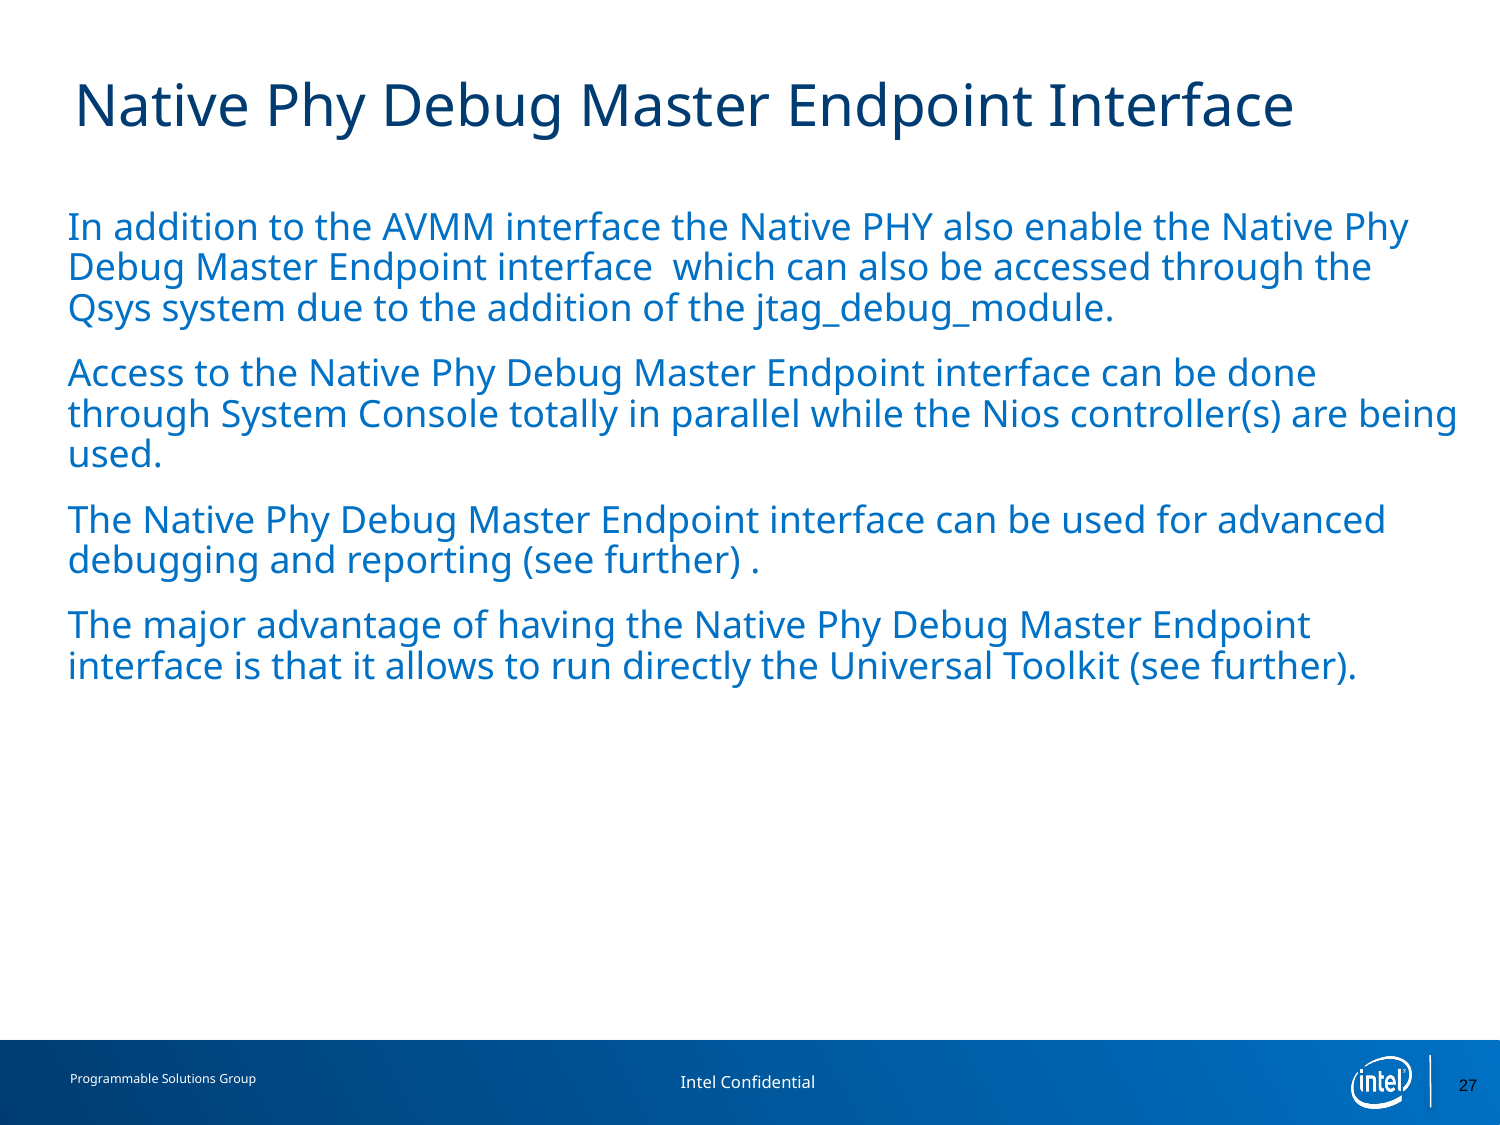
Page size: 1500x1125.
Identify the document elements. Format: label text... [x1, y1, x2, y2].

title Native Phy Debug Master Endpoint Interface [74, 67, 1425, 208]
list In addition to the AVMM interface the Native PHY also enable the Native Phy Debug Master Endpoint interface which can also be accessed through the Qsys system due to the addition of the jtag_debug_module. Access to the Native Phy Debug Master Endpoint interface can be done through System Console totally in parallel while the Nios controller(s) are being used. The Native Phy Debug Master Endpoint interface can be used for advanced debugging and reporting (see further) . The major advantage of having the Native Phy Debug Master Endpoint interface is that it allows to run directly the Universal Toolkit (see further). [67, 208, 1463, 1033]
slide_number 27 [1127, 1055, 1478, 1116]
